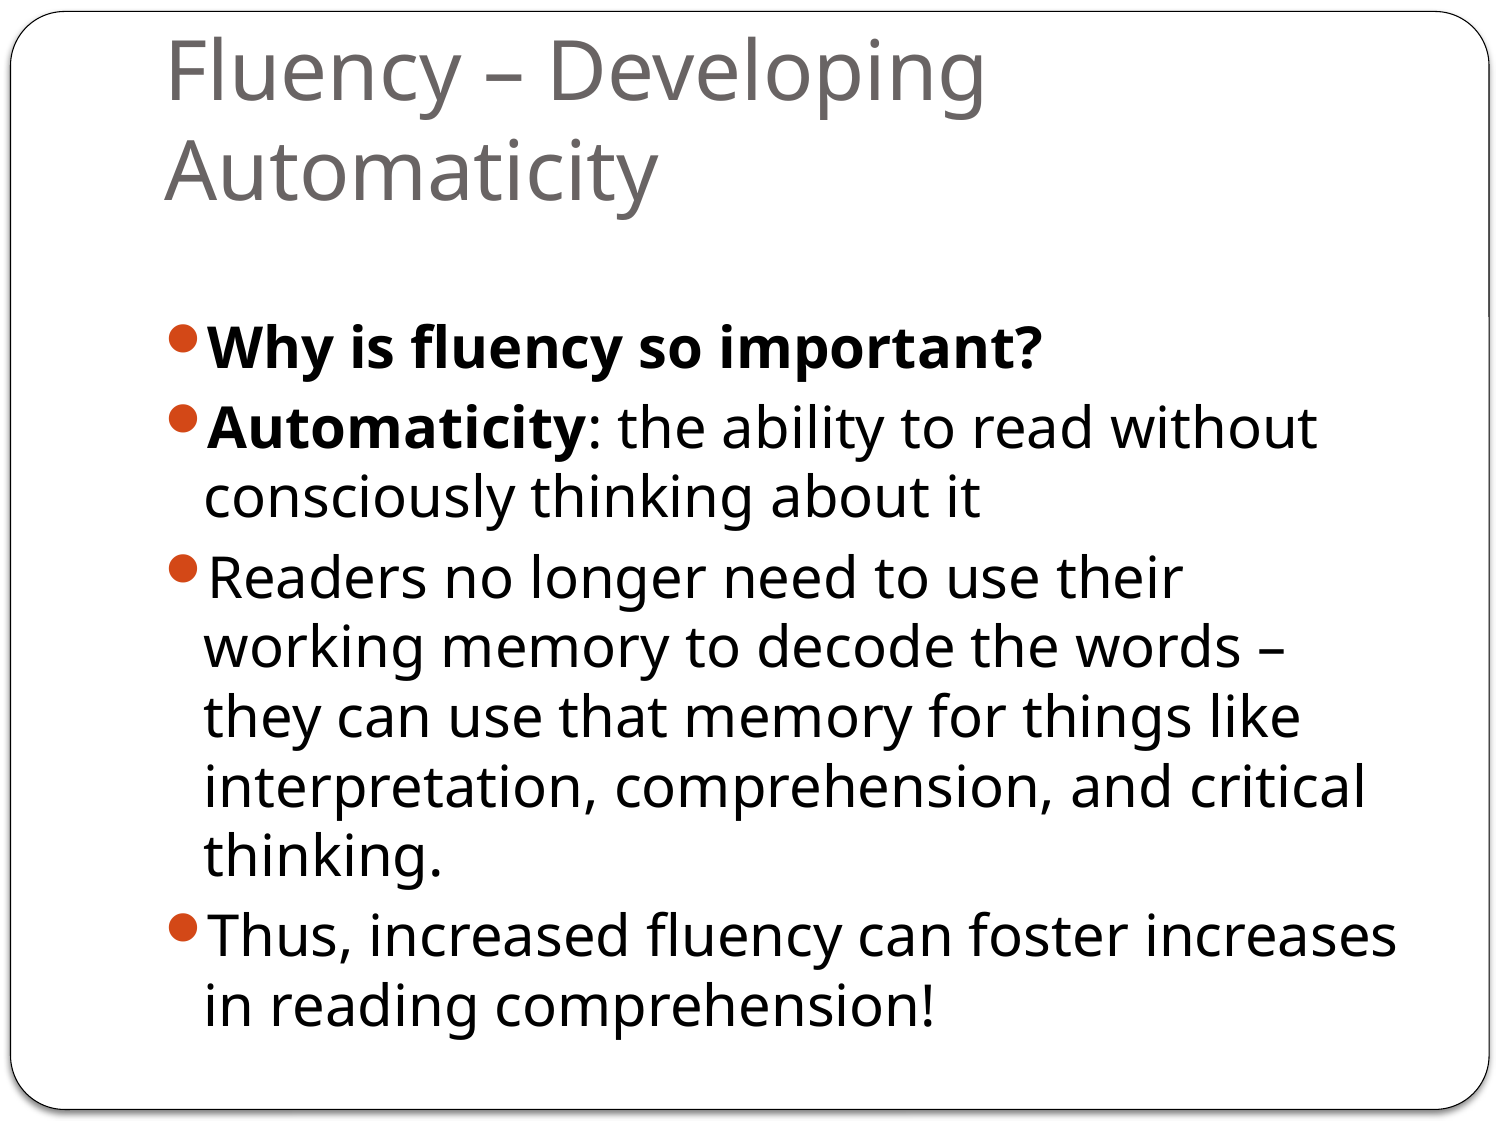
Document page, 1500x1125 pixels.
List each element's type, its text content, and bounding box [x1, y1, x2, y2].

title Fluency – Developing Automaticity [150, 45, 1425, 233]
list Why is fluency so important? Automaticity: the ability to read without consciously thinking about it Readers no longer need to use their working memory to decode the words – they can use that memory for things like interpretation, comprehension, and critical thinking. Thus, increased fluency can foster increases in reading comprehension! [150, 302, 1425, 1053]
